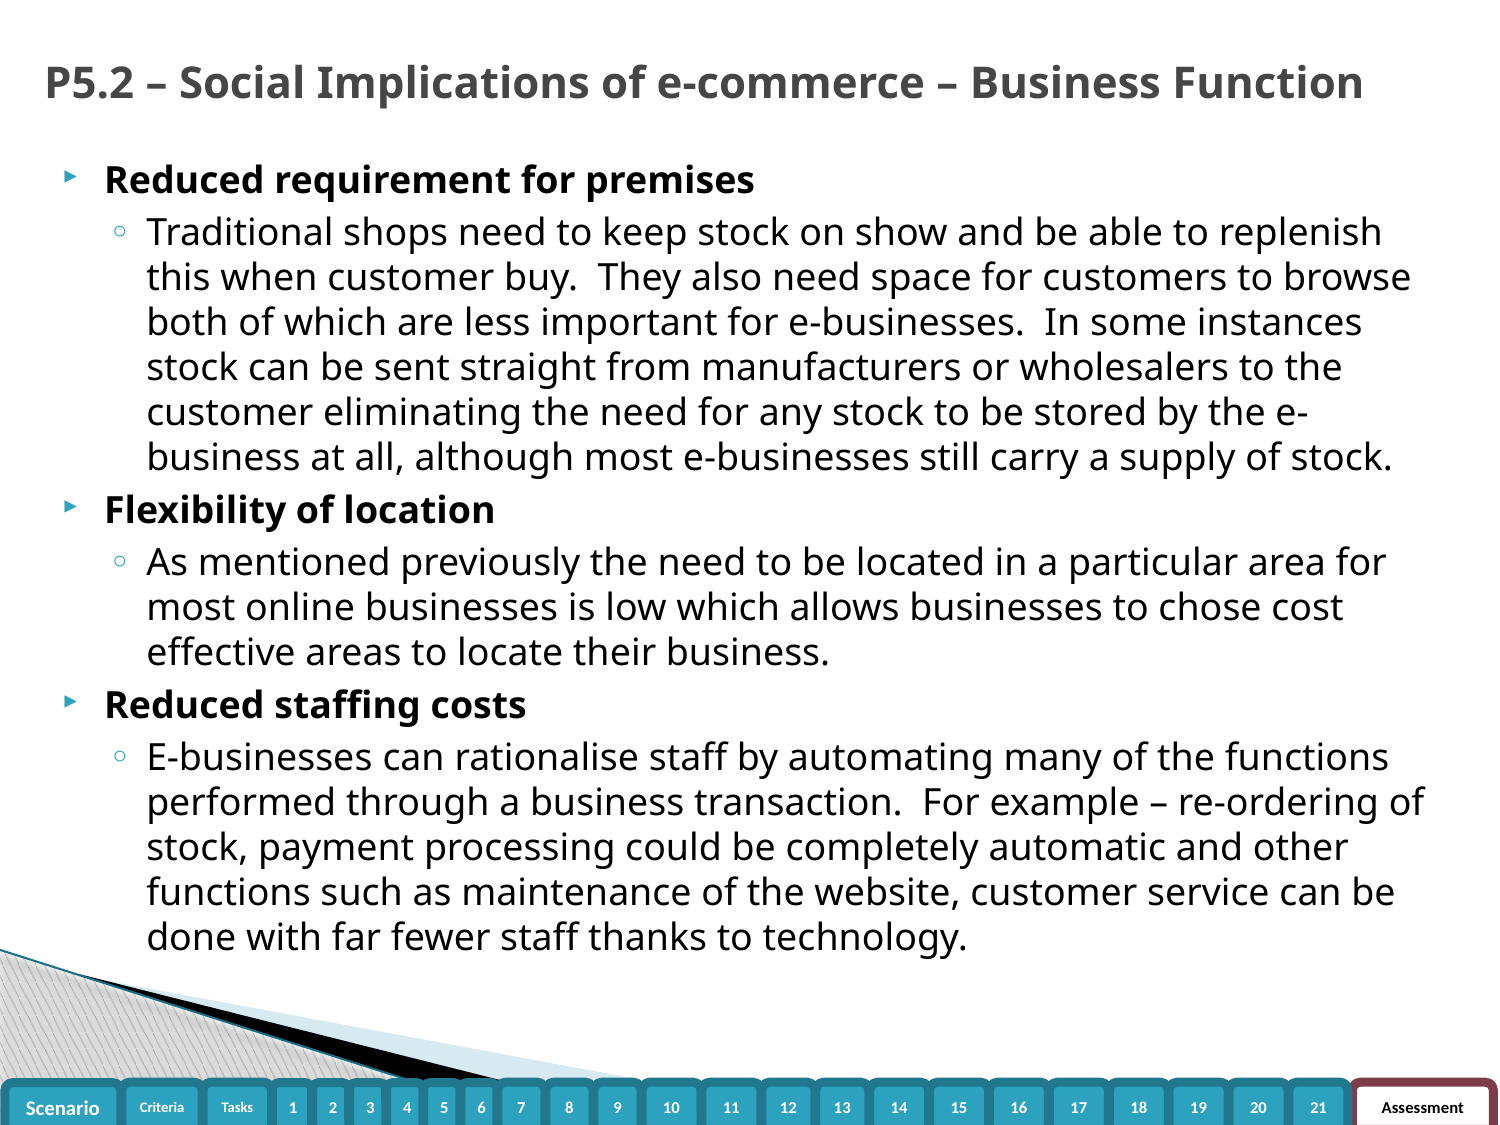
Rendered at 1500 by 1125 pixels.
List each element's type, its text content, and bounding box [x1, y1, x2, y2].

title P5.2 – Social Implications of e-commerce – Business Function [29, 30, 1459, 131]
list Reduced requirement for premises Traditional shops need to keep stock on show and be able to replenish this when customer buy. They also need space for customers to browse both of which are less important for e-businesses. In some instances stock can be sent straight from manufacturers or wholesalers to the customer eliminating the need for any stock to be stored by the e-business at all, although most e-businesses still carry a supply of stock. Flexibility of location As mentioned previously the need to be located in a particular area for most online businesses is low which allows businesses to chose cost effective areas to locate their business. Reduced staffing costs E-businesses can rationalise staff by automating many of the functions performed through a business transaction. For example – re-ordering of stock, payment processing could be completely automatic and other functions such as maintenance of the website, customer service can be done with far fewer staff thanks to technology. [29, 149, 1459, 1032]
